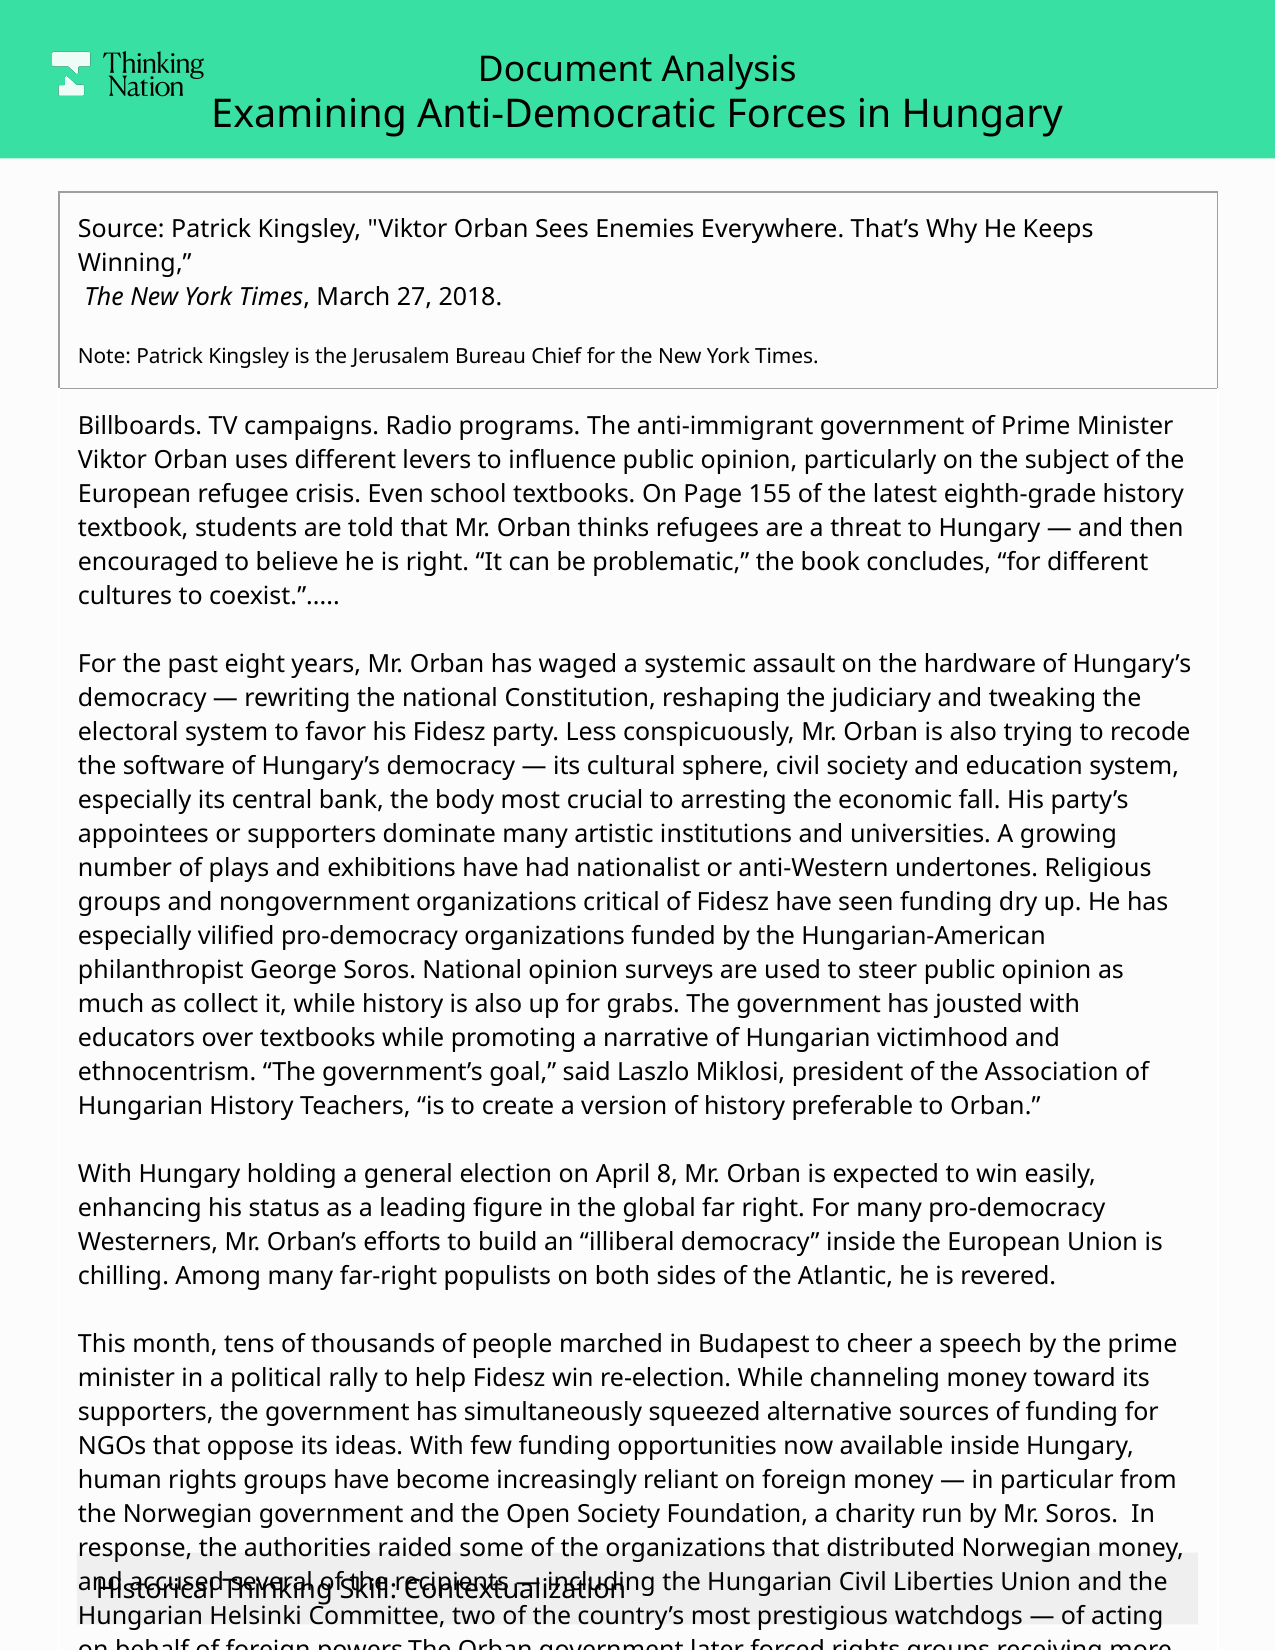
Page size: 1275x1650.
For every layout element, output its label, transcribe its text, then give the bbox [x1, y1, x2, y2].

table_header Source: Patrick Kingsley, "Viktor Orban Sees Enemies Everywhere. That’s Why He Keeps Winning,” The New York Times, March 27, 2018. Note: Patrick Kingsley is the Jerusalem Bureau Chief for the New York Times. [60, 193, 1217, 388]
text_box Document Analysis Examining Anti-Democratic Forces in Hungary [0, 0, 1275, 159]
picture [35, 37, 210, 110]
table_cell Billboards. TV campaigns. Radio programs. The anti-immigrant government of Prime Minister Viktor Orban uses different levers to influence public opinion, particularly on the subject of the European refugee crisis. Even school textbooks. On Page 155 of the latest eighth-grade history textbook, students are told that Mr. Orban thinks refugees are a threat to Hungary — and then encouraged to believe he is right. “It can be problematic,” the book concludes, “for different cultures to coexist.”..... For the past eight years, Mr. Orban has waged a systemic assault on the hardware of Hungary’s democracy — rewriting the national Constitution, reshaping the judiciary and tweaking the electoral system to favor his Fidesz party. Less conspicuously, Mr. Orban is also trying to recode the software of Hungary’s democracy — its cultural sphere, civil society and education system, especially its central bank, the body most crucial to arresting the economic fall. His party’s appointees or supporters dominate many artistic institutions and universities. A growing number of plays and exhibitions have had nationalist or anti-Western undertones. Religious groups and nongovernment organizations critical of Fidesz have seen funding dry up. He has especially vilified pro-democracy organizations funded by the Hungarian-American philanthropist George Soros. National opinion surveys are used to steer public opinion as much as collect it, while history is also up for grabs. The government has jousted with educators over textbooks while promoting a narrative of Hungarian victimhood and ethnocentrism. “The government’s goal,” said Laszlo Miklosi, president of the Association of Hungarian History Teachers, “is to create a version of history preferable to Orban.” With Hungary holding a general election on April 8, Mr. Orban is expected to win easily, enhancing his status as a leading figure in the global far right. For many pro-democracy Westerners, Mr. Orban’s efforts to build an “illiberal democracy” inside the European Union is chilling. Among many far-right populists on both sides of the Atlantic, he is revered. This month, tens of thousands of people marched in Budapest to cheer a speech by the prime minister in a political rally to help Fidesz win re-election. While channeling money toward its supporters, the government has simultaneously squeezed alternative sources of funding for NGOs that oppose its ideas. With few funding opportunities now available inside Hungary, human rights groups have become increasingly reliant on foreign money — in particular from the Norwegian government and the Open Society Foundation, a charity run by Mr. Soros. In response, the authorities raided some of the organizations that distributed Norwegian money, and accused several of the recipients — including the Hungarian Civil Liberties Union and the Hungarian Helsinki Committee, two of the country’s most prestigious watchdogs — of acting on behalf of foreign powers.The Orban government later forced rights groups receiving more than 24,000 euros (roughly $30,000) from foreign sources to register with the authorities, and led a smear campaign against Mr. Soros and the groups he finances. [60, 389, 1217, 1650]
